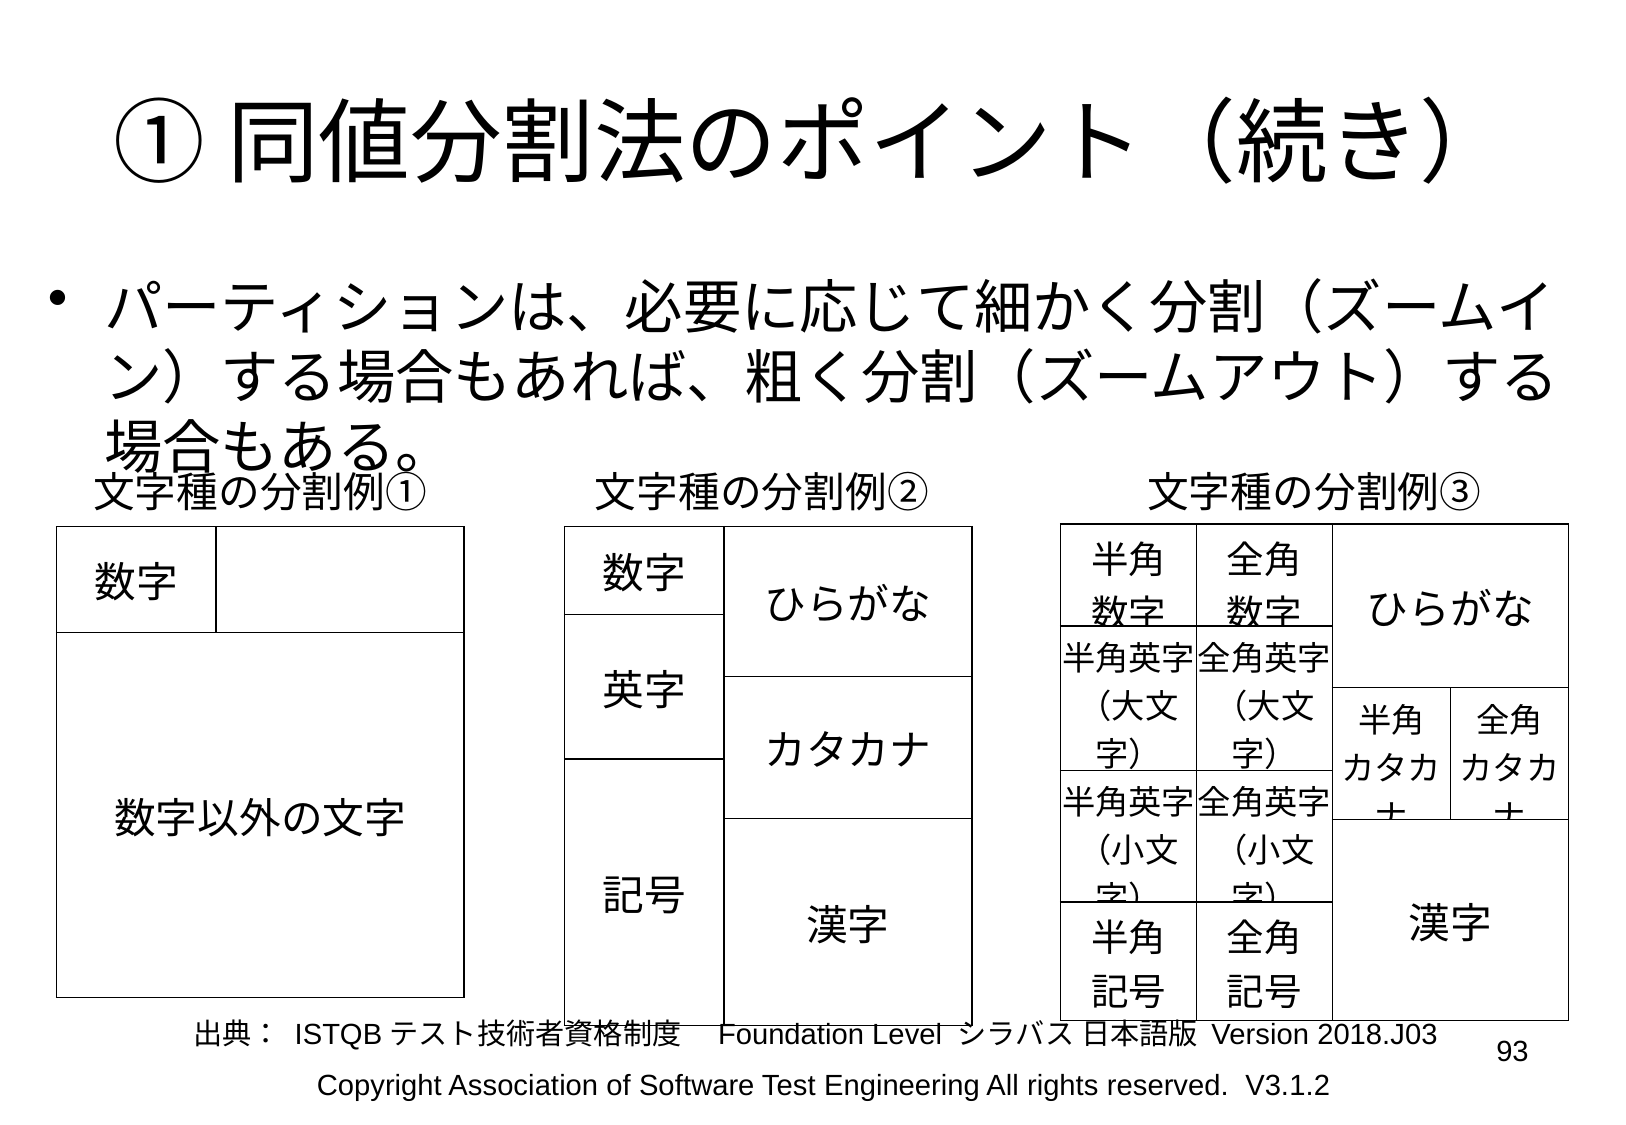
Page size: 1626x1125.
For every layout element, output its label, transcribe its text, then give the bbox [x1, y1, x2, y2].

table_cell 半角 記号 [1061, 903, 1196, 1008]
table_header 数字 [565, 527, 723, 614]
table_header 全角 数字 [1197, 525, 1332, 625]
text_box 文字種の分割例① [78, 458, 443, 524]
table_cell 数字以外の文字 [57, 633, 463, 997]
table_cell 漢字 [1333, 820, 1568, 1008]
table_header 半角 数字 [1061, 525, 1196, 625]
table_cell 全角 カタカナ [1451, 688, 1568, 819]
table_cell 半角英字（大文字） [1061, 627, 1196, 770]
list パーティションは、必要に応じて細かく分割（ズームイン）する場合もあれば、粗く分割（ズームアウト）する場合もある。 [32, 262, 1580, 1006]
footer Copyright Association of Software Test Engineering All rights reserved. V3.1.2 [233, 1058, 1416, 1103]
table_cell 全角英字（大文字） [1197, 627, 1332, 770]
title ①同値分割法のポイント（続き） [80, 44, 1544, 233]
table_cell 全角 記号 [1197, 903, 1332, 1008]
table_cell 半角 カタカナ [1333, 688, 1450, 819]
table_cell カタカナ [725, 677, 971, 818]
text_box 出典： ISTQBテスト技術者資格制度 Foundation Level シラバス 日本語版 Version 2018.J03 [51, 1008, 1580, 1058]
table_header [217, 527, 463, 632]
table_cell 英字 [565, 615, 723, 758]
text_box 文字種の分割例② [580, 458, 945, 524]
table_cell 全角英字（小文字） [1197, 771, 1332, 901]
table_cell 半角英字（小文字） [1061, 771, 1196, 901]
table_header ひらがな [1333, 525, 1568, 687]
text_box 文字種の分割例③ [1132, 458, 1497, 524]
table_cell 記号 [565, 760, 723, 1008]
slide_number 93 [1416, 1058, 1544, 1103]
table_header 数字 [57, 527, 215, 632]
table_cell 漢字 [725, 819, 971, 1008]
table_header ひらがな [725, 527, 971, 676]
